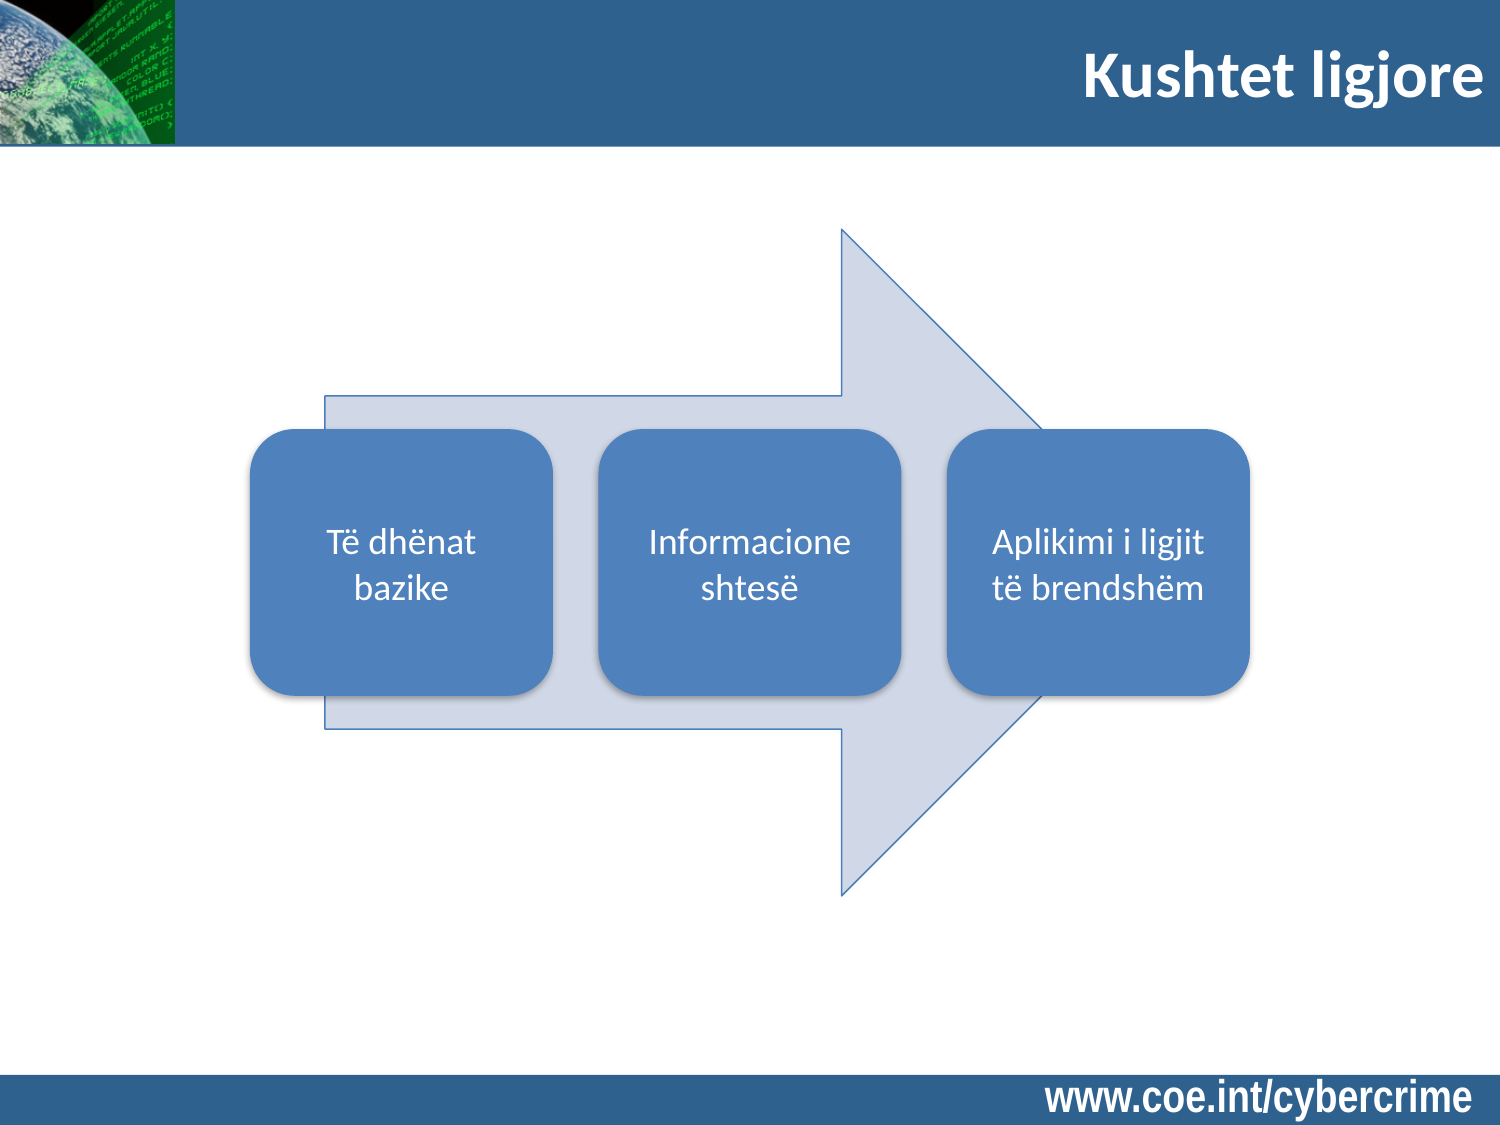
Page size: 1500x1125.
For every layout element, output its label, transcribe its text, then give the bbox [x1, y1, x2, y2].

text_box www.coe.int/cybercrime [1030, 1059, 1500, 1125]
text_box Kushtet ligjore [177, 0, 1500, 149]
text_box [249, 228, 1251, 897]
text_box [0, 1073, 1030, 1125]
picture [0, 0, 175, 144]
